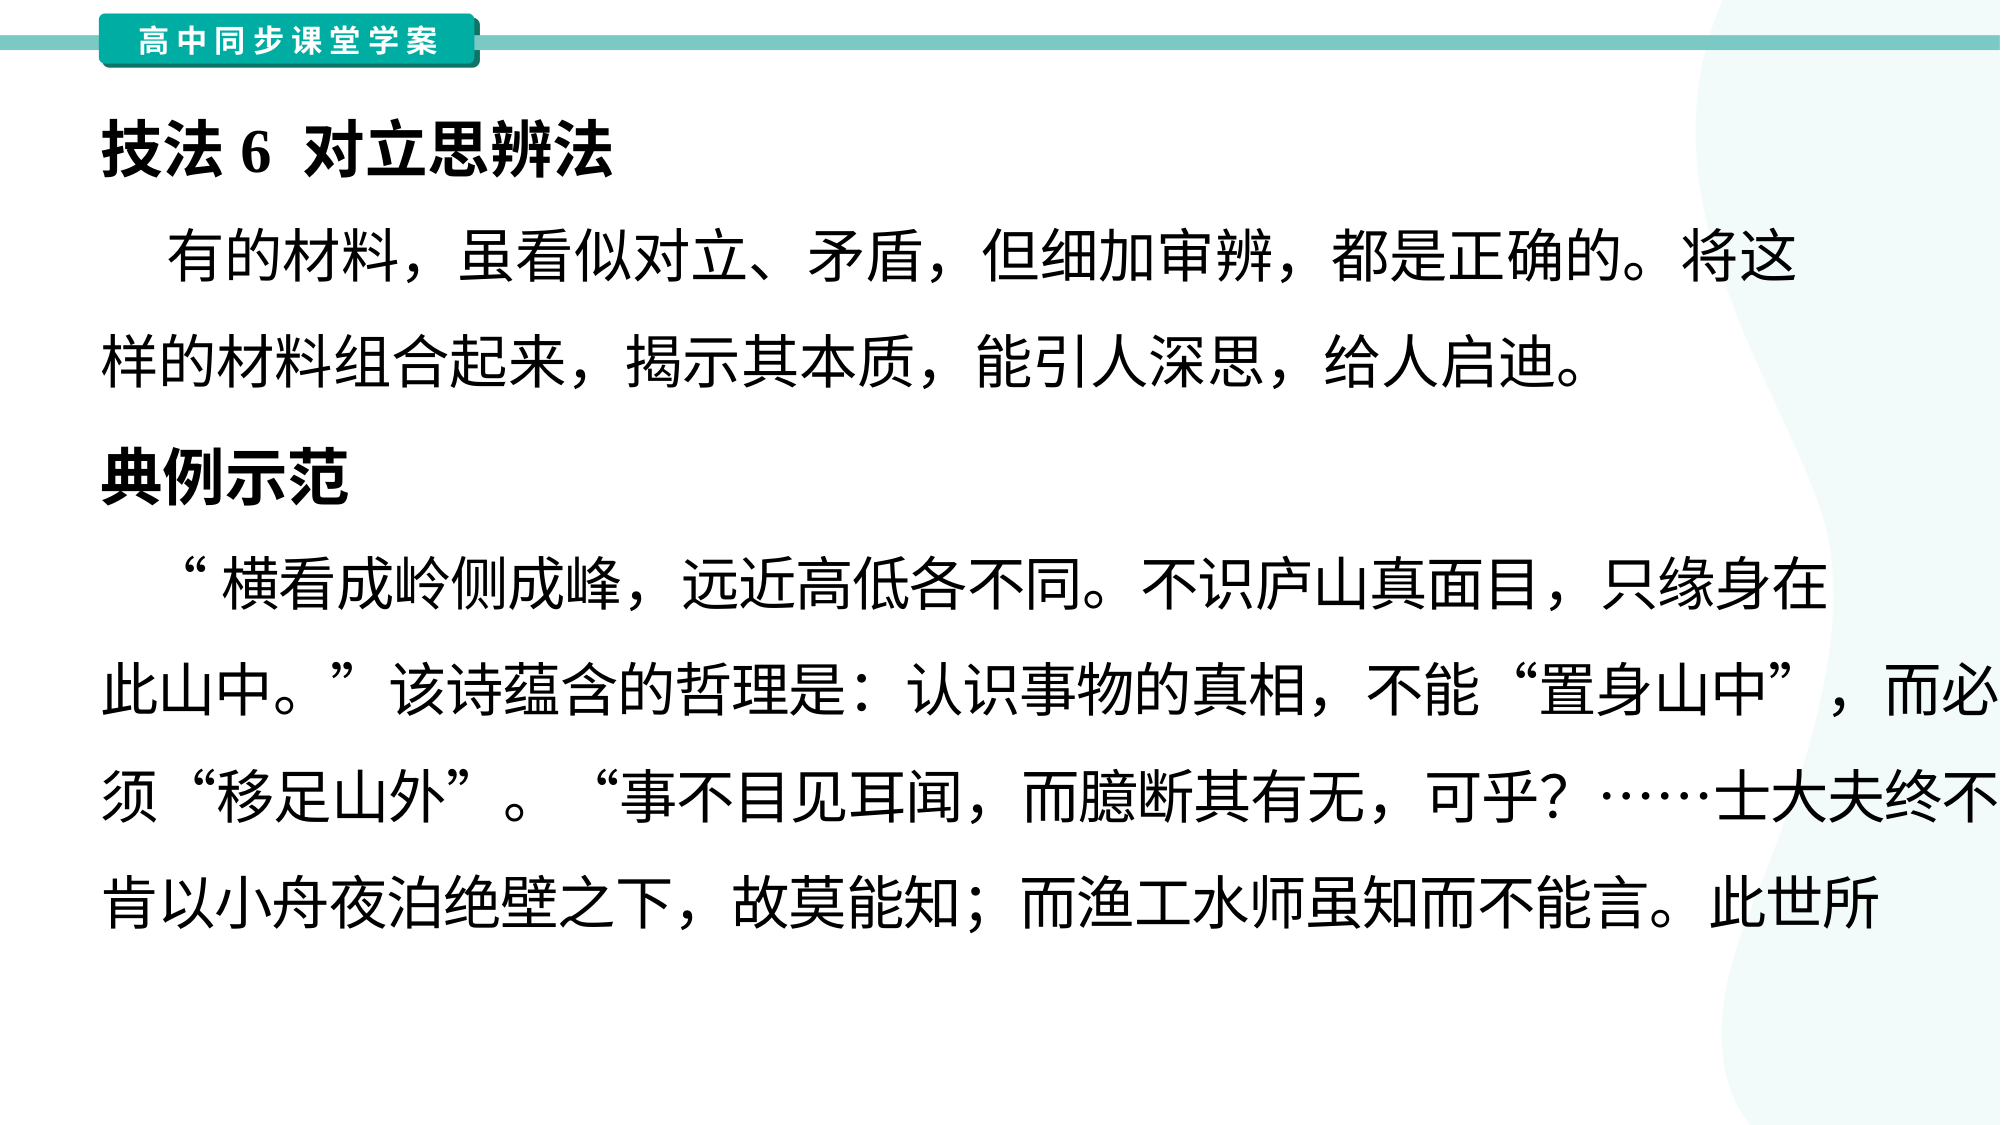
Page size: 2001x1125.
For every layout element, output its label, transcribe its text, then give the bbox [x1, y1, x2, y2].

text_box “横看成岭侧成峰，远近高低各不同。不识庐山真面目，只缘身在 此山中。”该诗蕴含的哲理是：认识事物的真相，不能“置身山中”，而必 须“移足山外”。“事不目见耳闻，而臆断其有无，可乎？……士大夫终不 肯以小舟夜泊绝壁之下，故莫能知；而渔工水师虽知而不能言。此世所 [100, 511, 1899, 937]
picture [0, 0, 2000, 1125]
text_box 有的材料，虽看似对立、矛盾，但细加审辨，都是正确的。将这 样的材料组合起来，揭示其本质，能引人深思，给人启迪。 [100, 182, 1899, 396]
text_box 技法6 对立思辨法 [100, 76, 1899, 182]
text_box 典例示范 [100, 401, 1899, 511]
